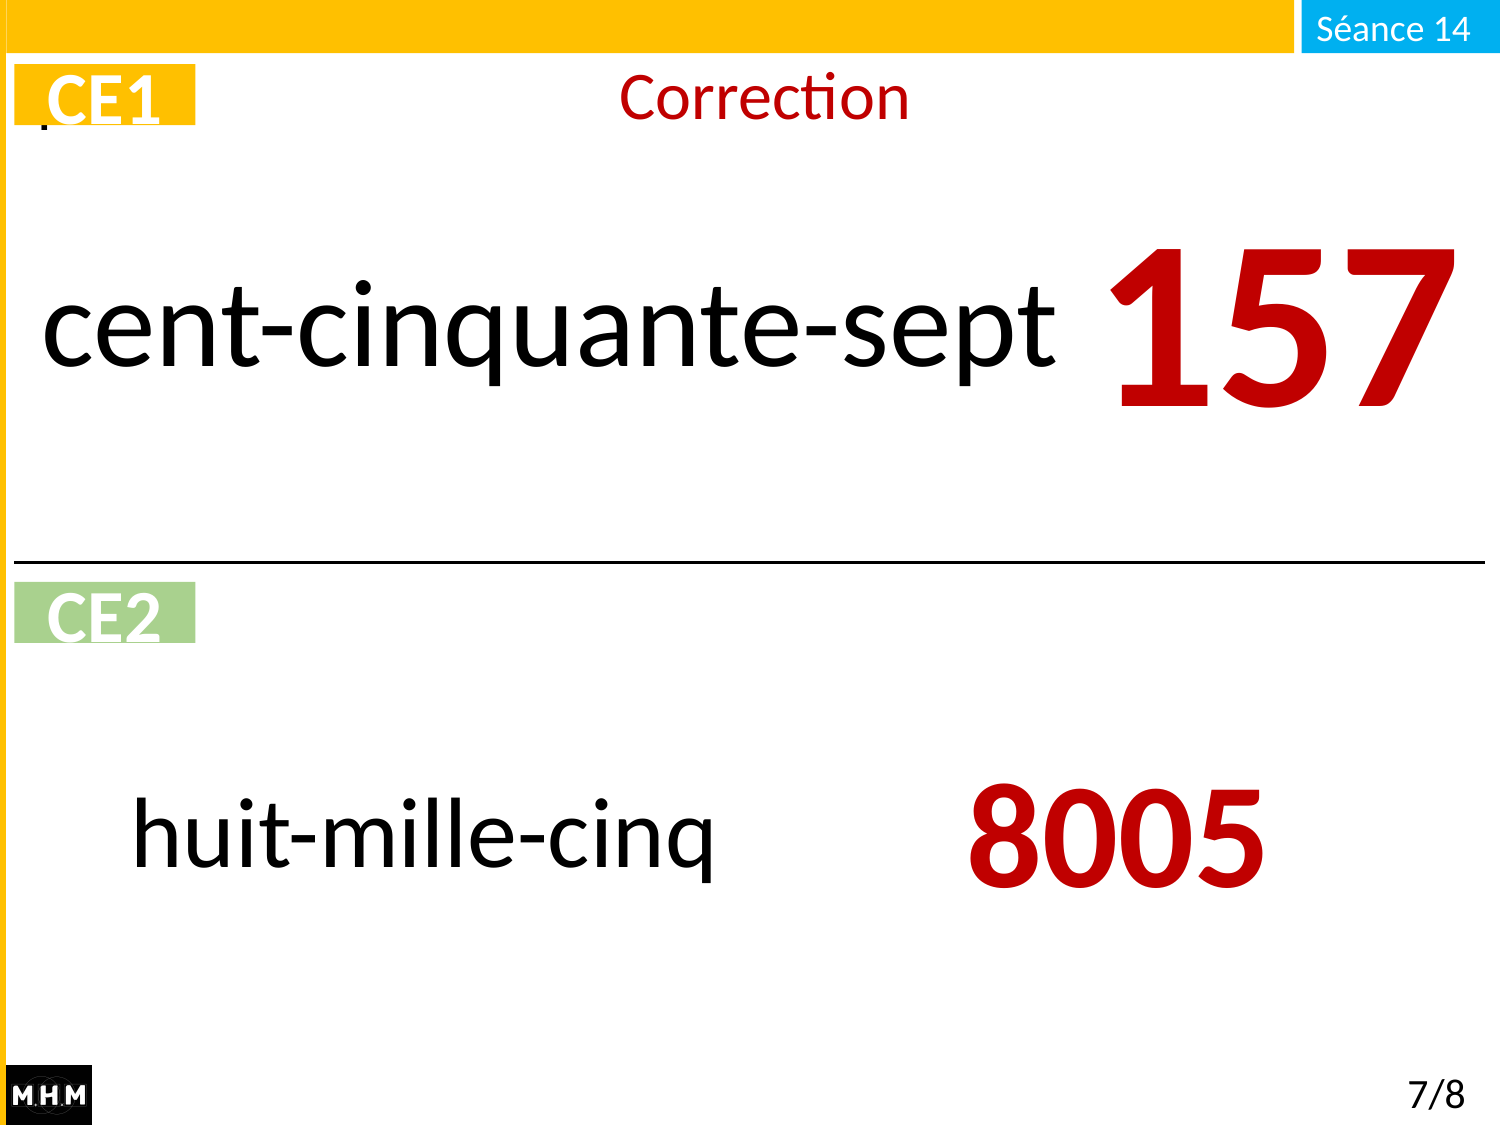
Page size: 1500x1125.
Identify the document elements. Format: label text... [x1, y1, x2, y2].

text_box CE1 [13, 63, 196, 126]
title Correction [604, 53, 1500, 143]
list 7/8 [1373, 1064, 1500, 1125]
picture [6, 1065, 92, 1125]
text_box cent-cinquante-sept [14, 233, 1086, 399]
text_box huit-mille-cinq [0, 759, 750, 895]
text_box CE2 [13, 581, 196, 644]
text_box 8005 [750, 729, 1488, 925]
text_box 157 [1056, 157, 1500, 463]
